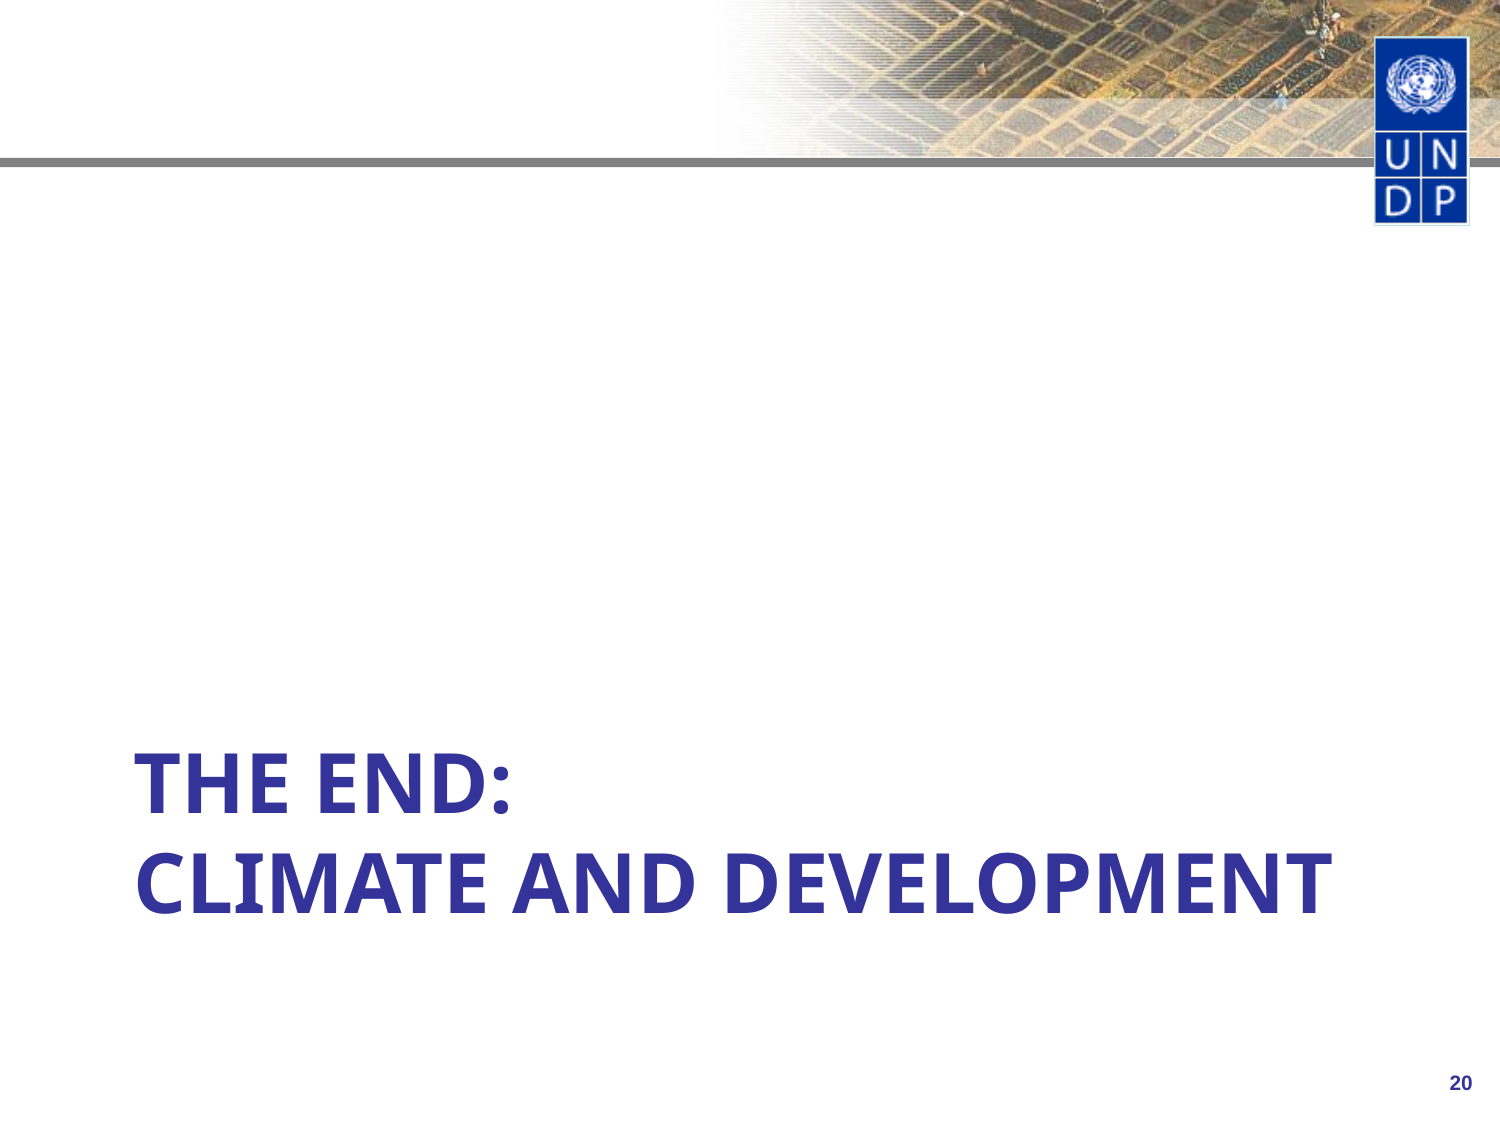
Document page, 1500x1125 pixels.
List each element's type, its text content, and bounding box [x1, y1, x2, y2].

title The end: climate and development [118, 722, 1394, 947]
slide_number 20 [1137, 1062, 1488, 1103]
picture [1375, 38, 1469, 225]
picture [703, 0, 1500, 157]
